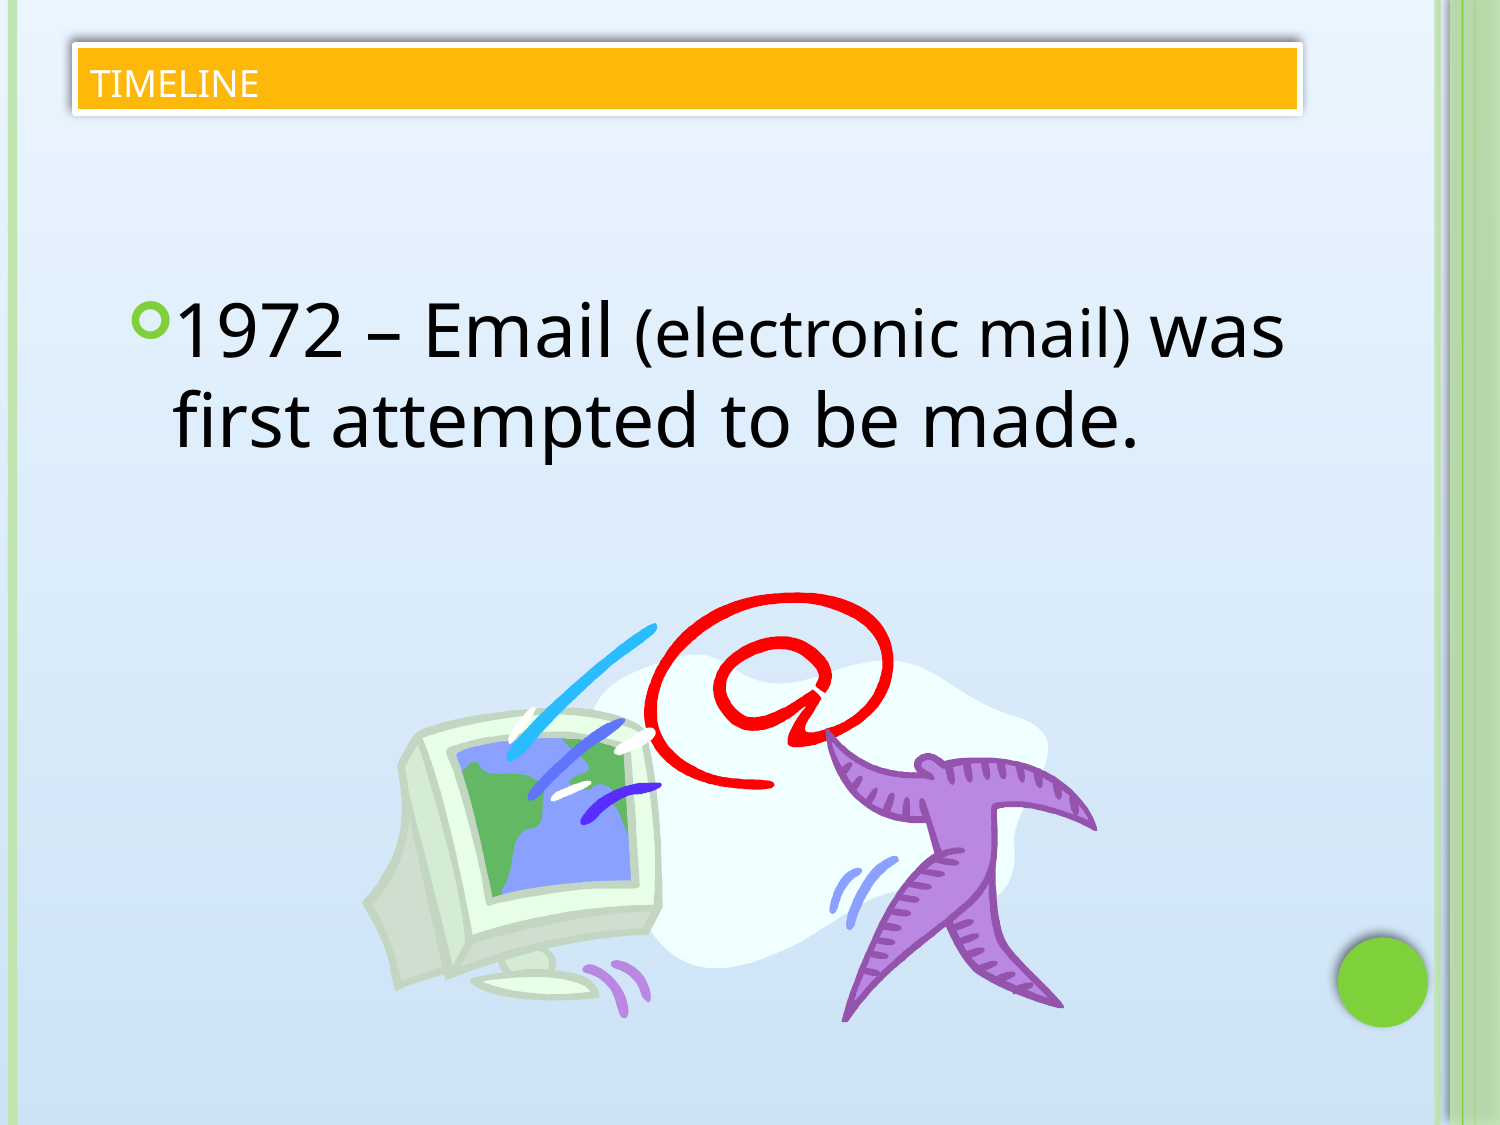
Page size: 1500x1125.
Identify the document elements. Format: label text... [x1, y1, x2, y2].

title TIMELINE [72, 42, 1303, 116]
list 1972 – Email (electronic mail) was first attempted to be made. [112, 275, 1350, 1075]
picture [362, 587, 1103, 1028]
